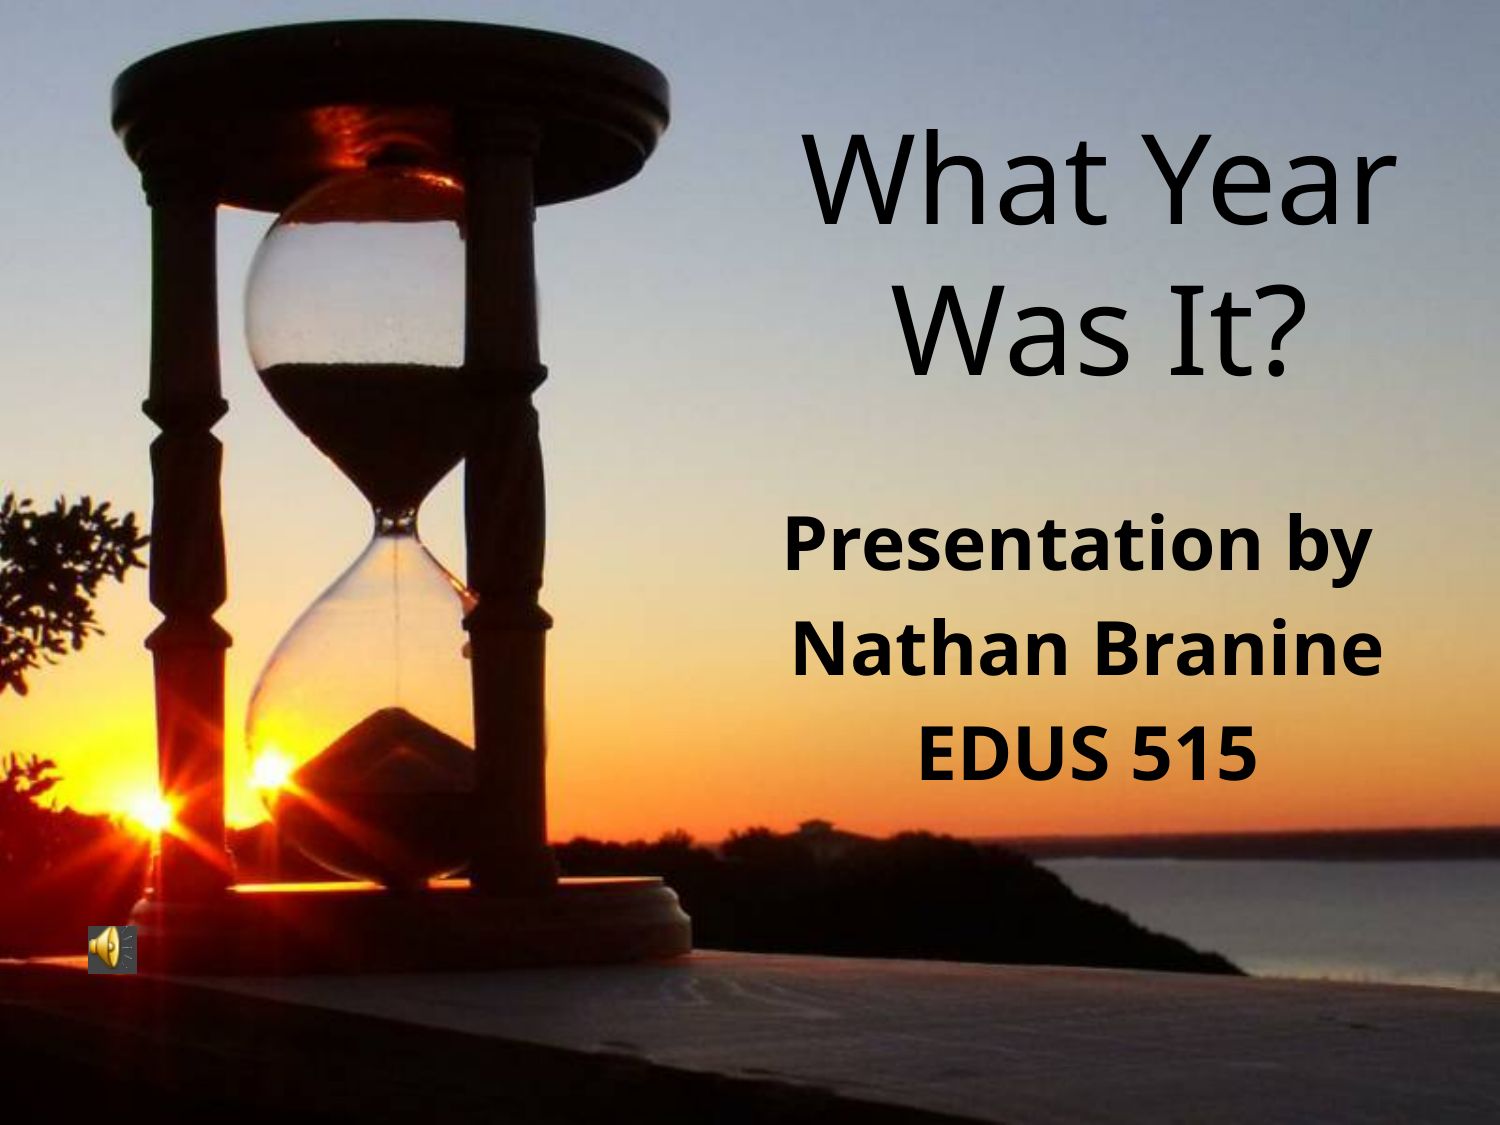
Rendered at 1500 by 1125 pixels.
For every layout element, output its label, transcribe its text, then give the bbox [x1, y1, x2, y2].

title What Year Was It? [737, 75, 1463, 425]
picture [0, 0, 1500, 1125]
subtitle Presentation by Nathan Branine EDUS 515 [712, 487, 1463, 775]
